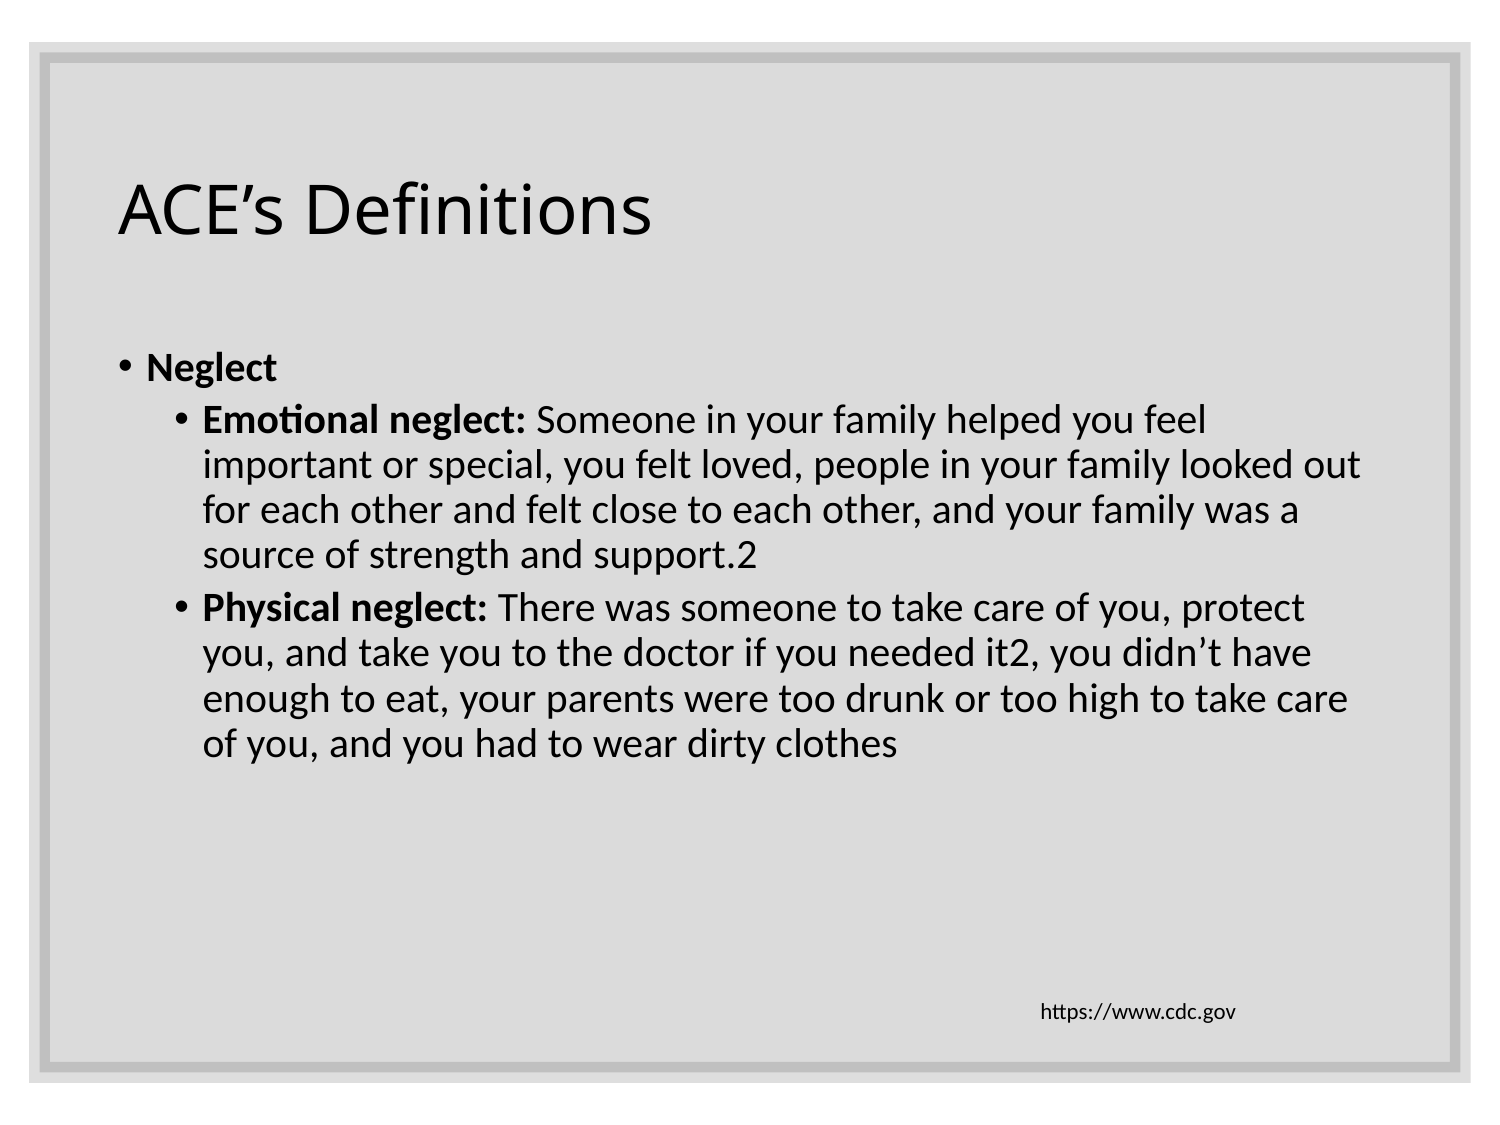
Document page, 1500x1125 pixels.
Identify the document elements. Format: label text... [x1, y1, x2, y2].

title ACE’s Definitions [103, 103, 1397, 322]
text_box [38, 51, 1461, 1073]
list Neglect Emotional neglect: Someone in your family helped you feel important or special, you felt loved, people in your family looked out for each other and felt close to each other, and your family was a source of strength and support.2 Physical neglect: There was someone to take care of you, protect you, and take you to the doctor if you needed it2, you didn’t have enough to eat, your parents were too drunk or too high to take care of you, and you had to wear dirty clothes [103, 337, 1397, 973]
text_box https://www.cdc.gov [1025, 989, 1397, 1032]
